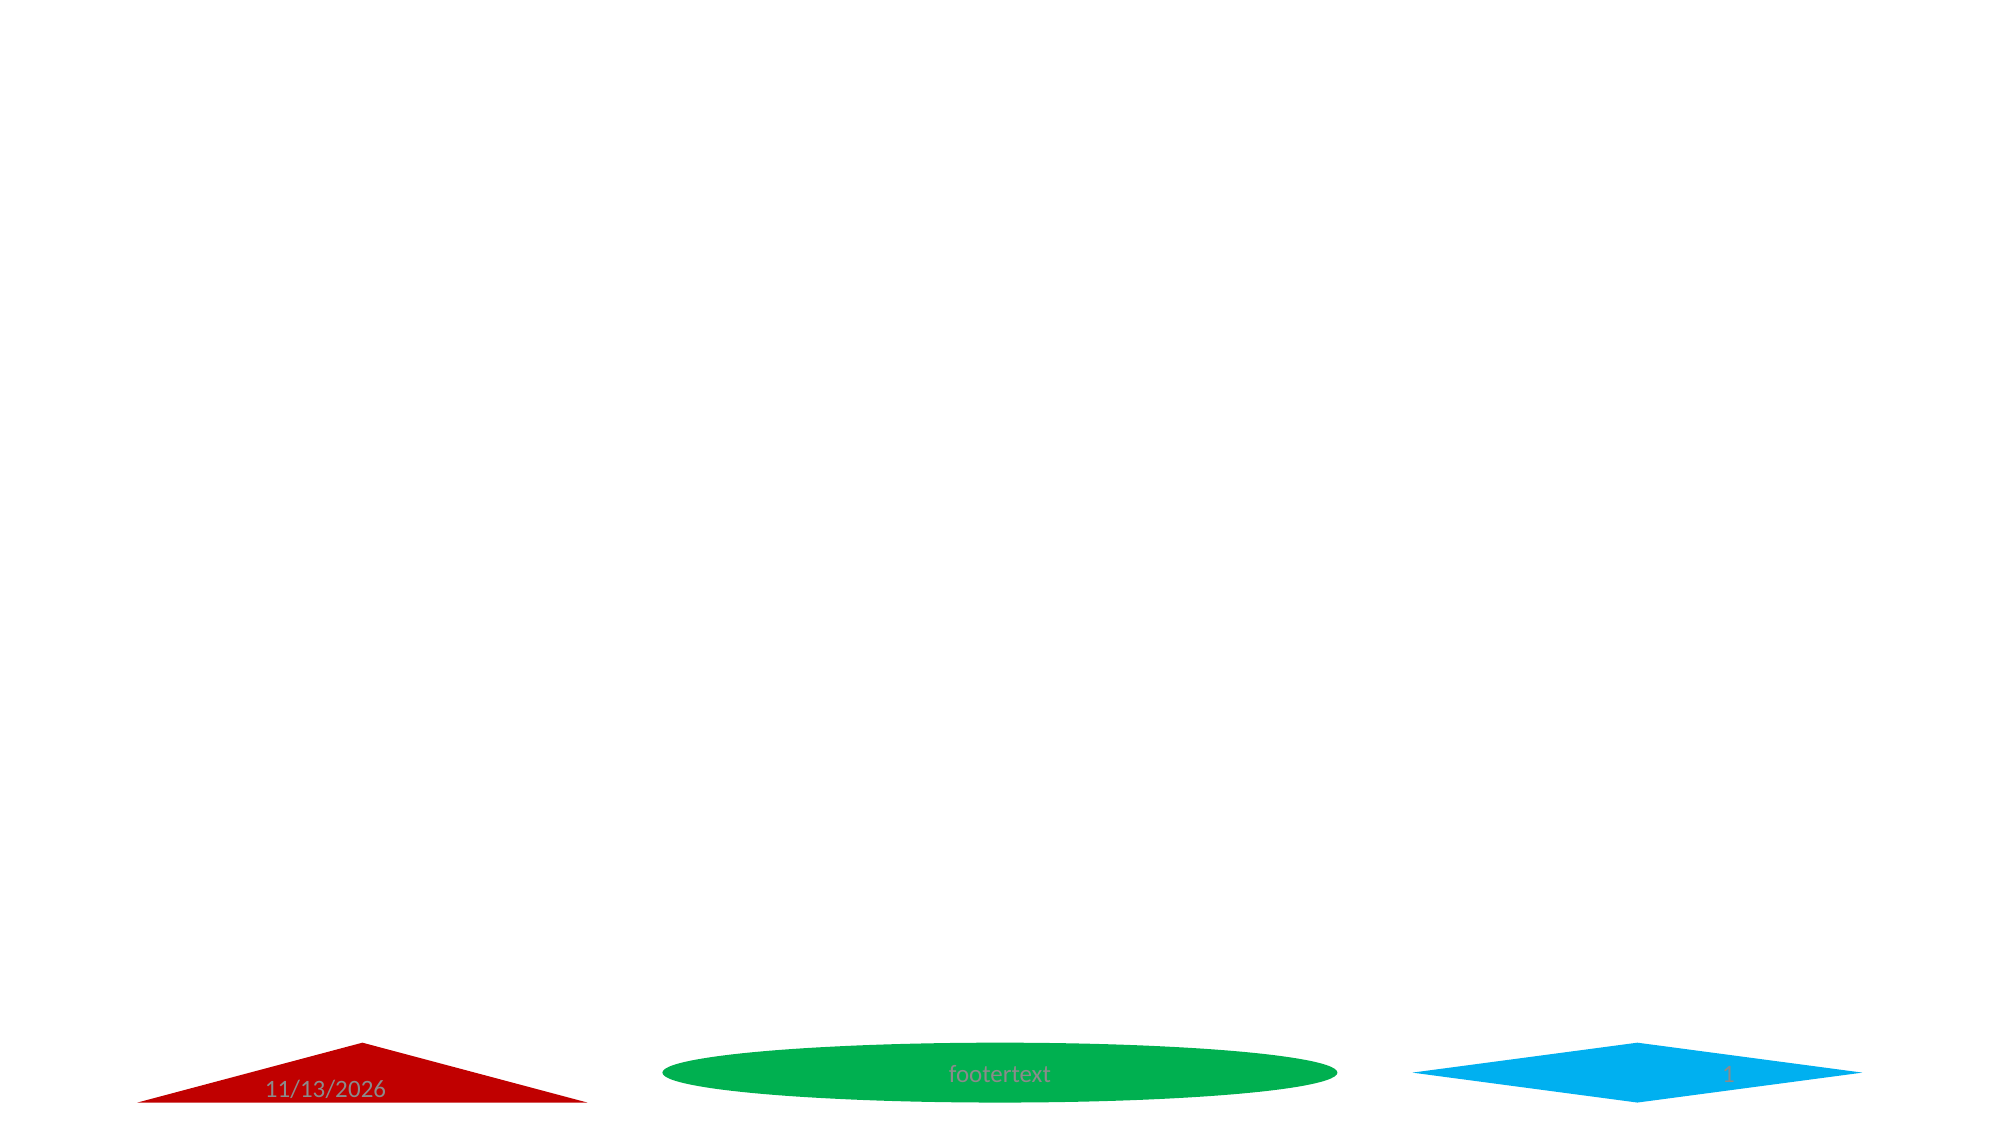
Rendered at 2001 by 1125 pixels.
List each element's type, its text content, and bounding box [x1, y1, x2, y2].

slide_number 1 [1412, 1042, 1863, 1103]
footer footertext [662, 1042, 1338, 1103]
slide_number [137, 1042, 588, 1103]
